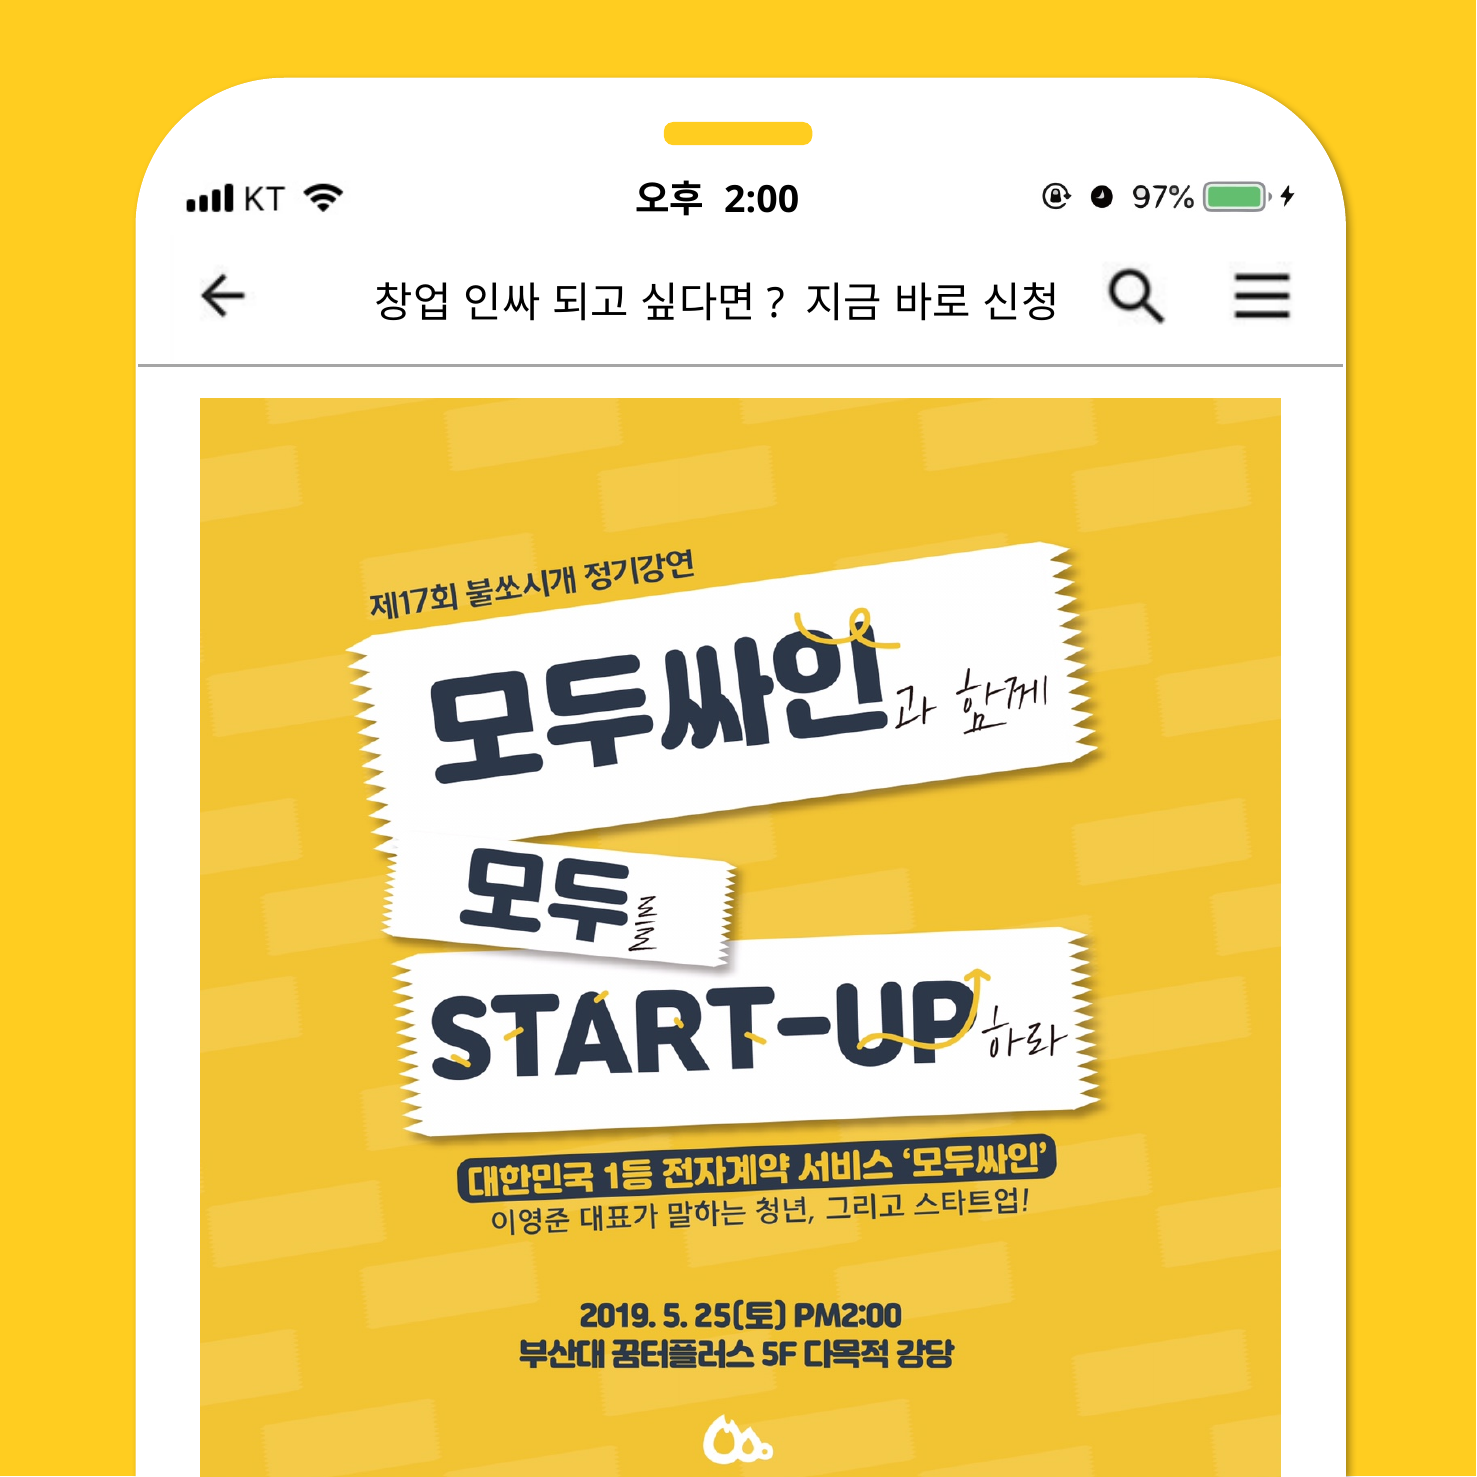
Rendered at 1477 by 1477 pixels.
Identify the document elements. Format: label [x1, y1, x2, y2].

picture [200, 398, 1281, 1477]
text_box [170, 228, 1317, 363]
text_box [135, 77, 1346, 1477]
text_box [170, 167, 1300, 228]
text_box [663, 121, 813, 146]
